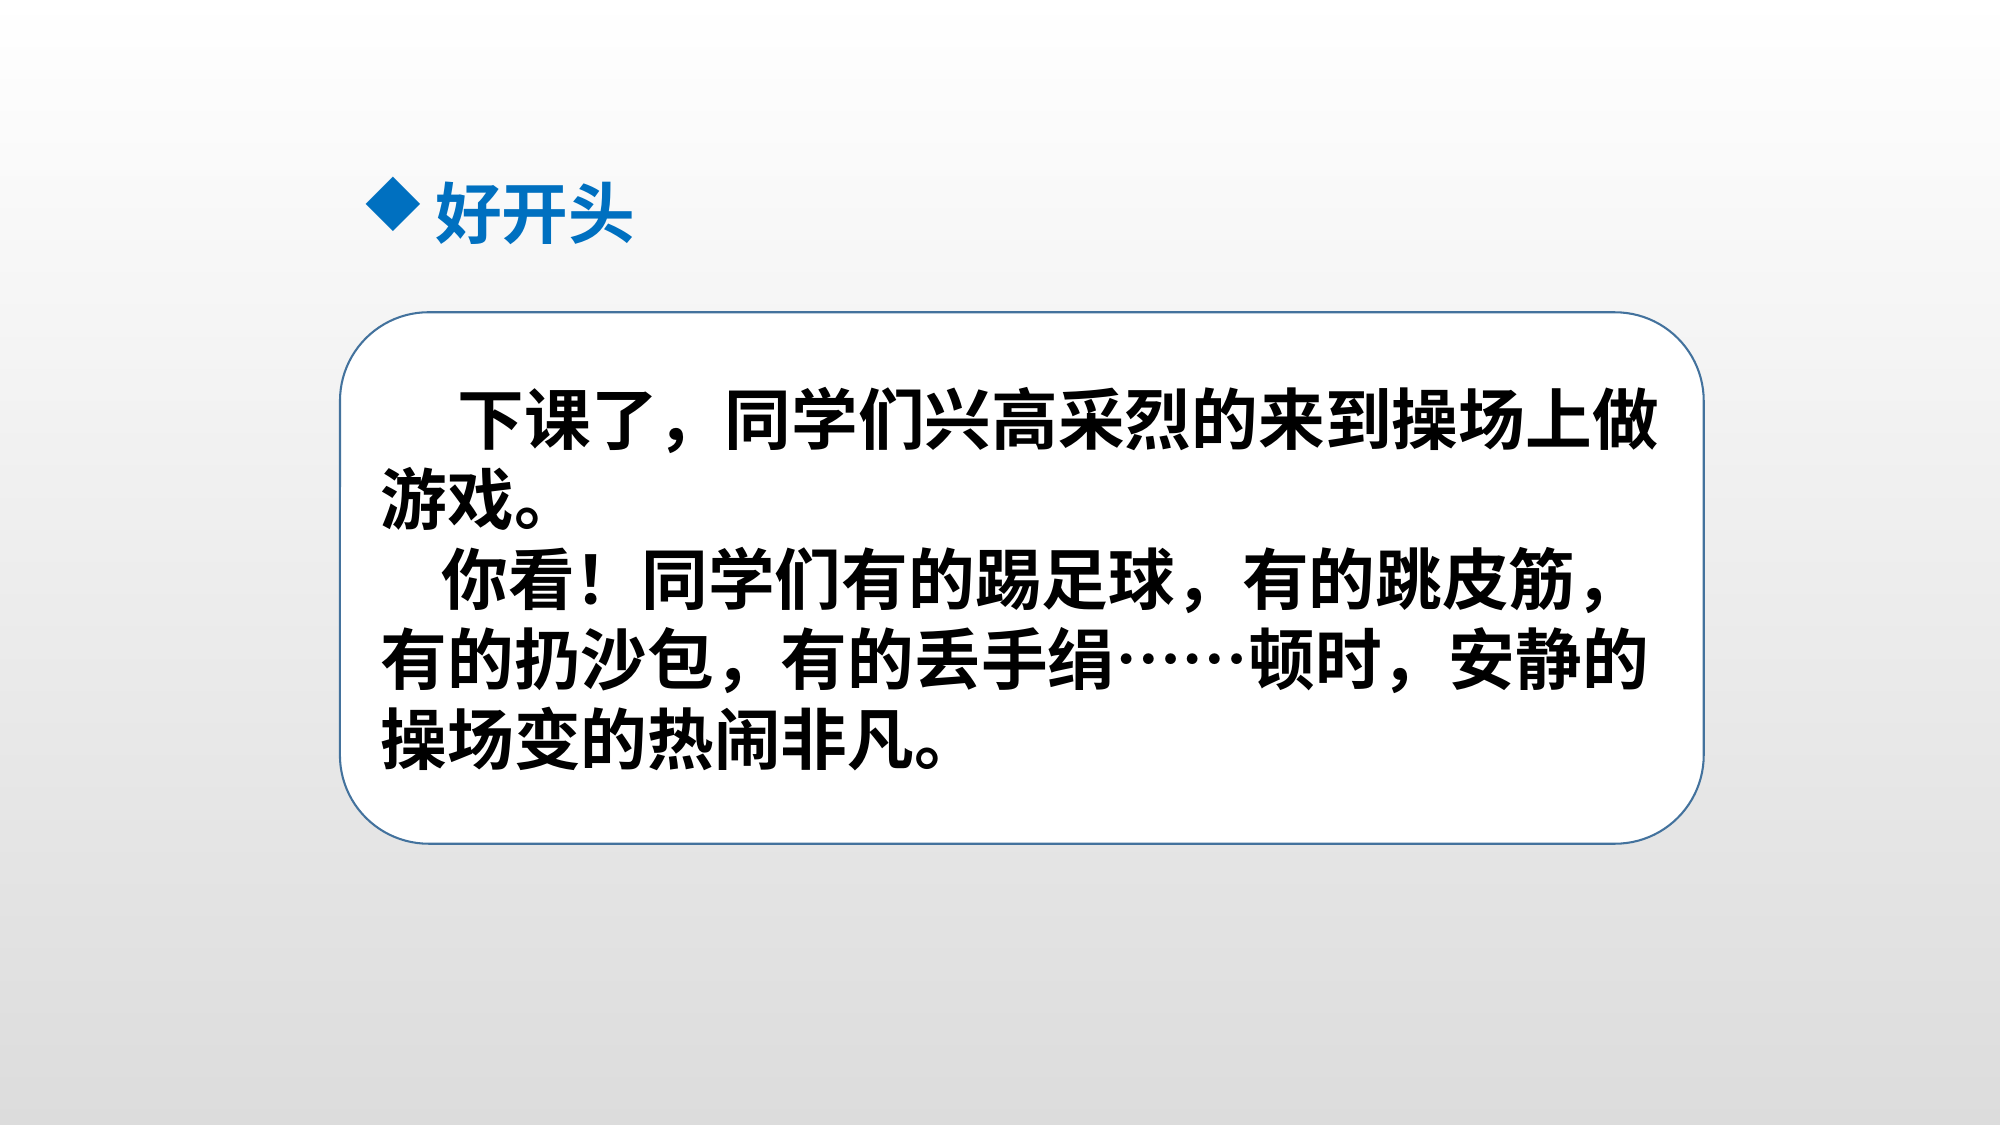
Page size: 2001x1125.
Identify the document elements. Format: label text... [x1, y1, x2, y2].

text_box 好开头 [345, 164, 688, 260]
text_box 下课了，同学们兴高采烈的来到操场上做游戏。 你看！同学们有的踢足球，有的跳皮筋，有的扔沙包，有的丢手绢……顿时，安静的操场变的热闹非凡。 [338, 311, 1705, 845]
